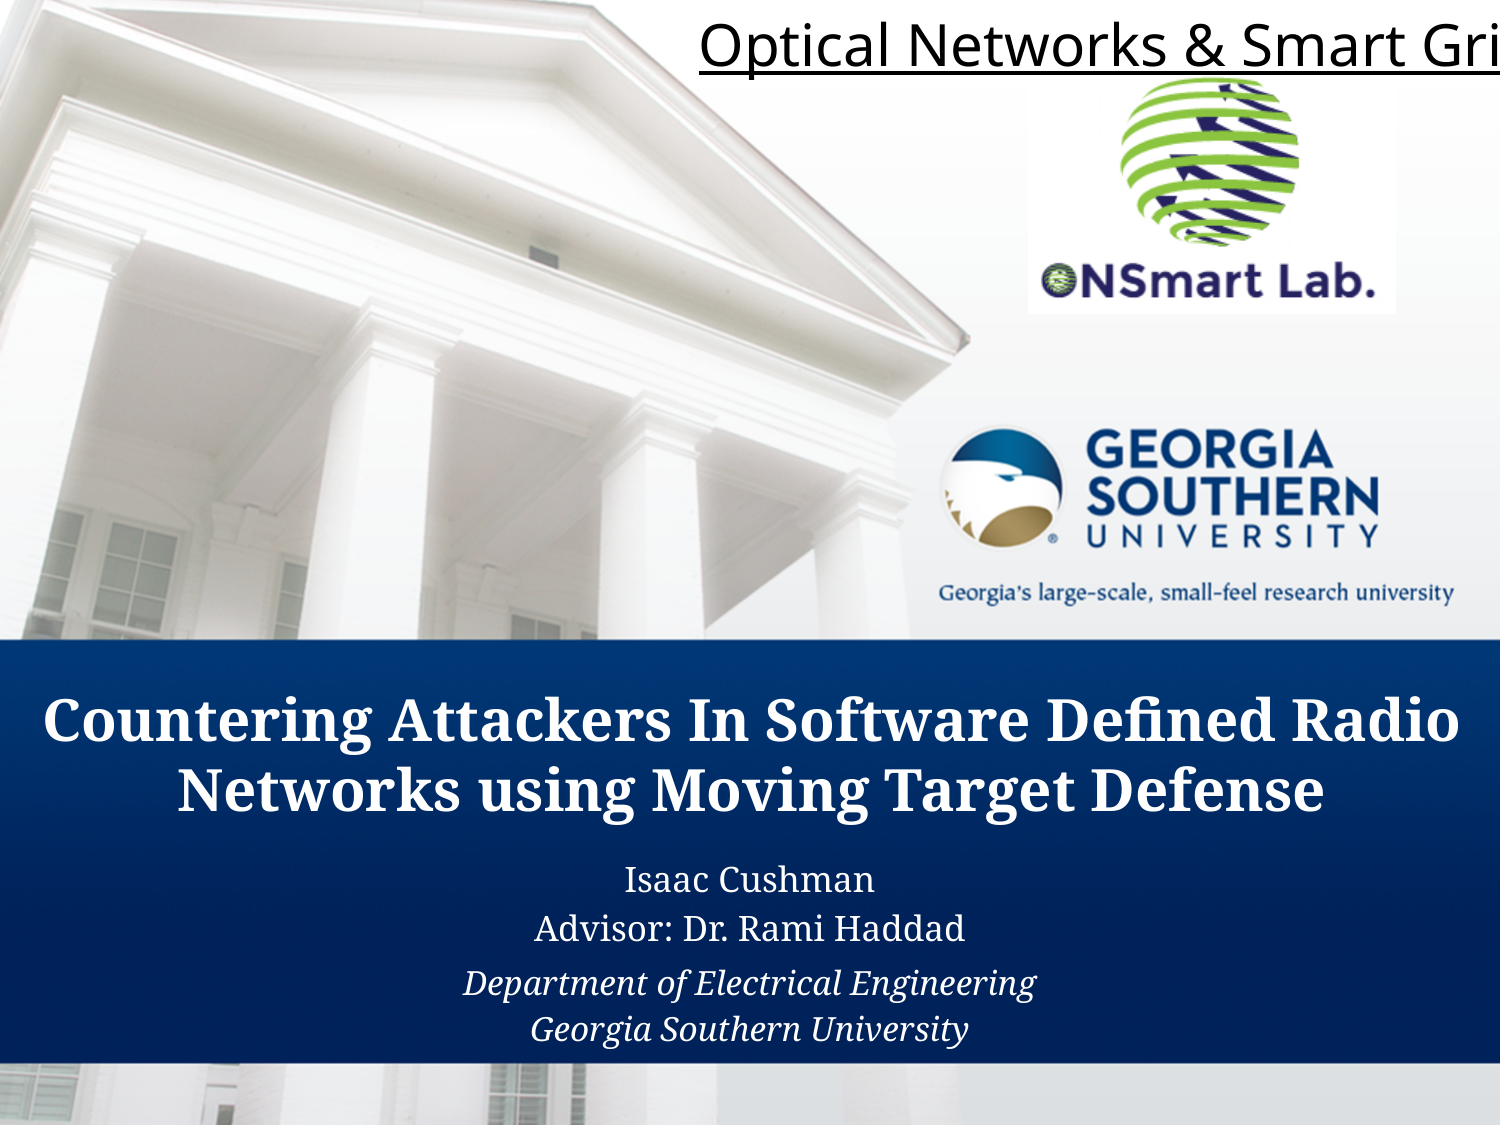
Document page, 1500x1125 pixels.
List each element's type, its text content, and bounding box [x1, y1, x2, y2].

text_box Isaac Cushman Advisor: Dr. Rami Haddad [112, 849, 1388, 957]
picture [0, 0, 1500, 1125]
title Countering Attackers In Software Defined Radio Networks using Moving Target Defense [4, 662, 1500, 844]
text_box Department of Electrical Engineering Georgia Southern University [87, 954, 1413, 1088]
text_box Optical Networks & Smart Grid Lab. [683, 0, 1500, 85]
